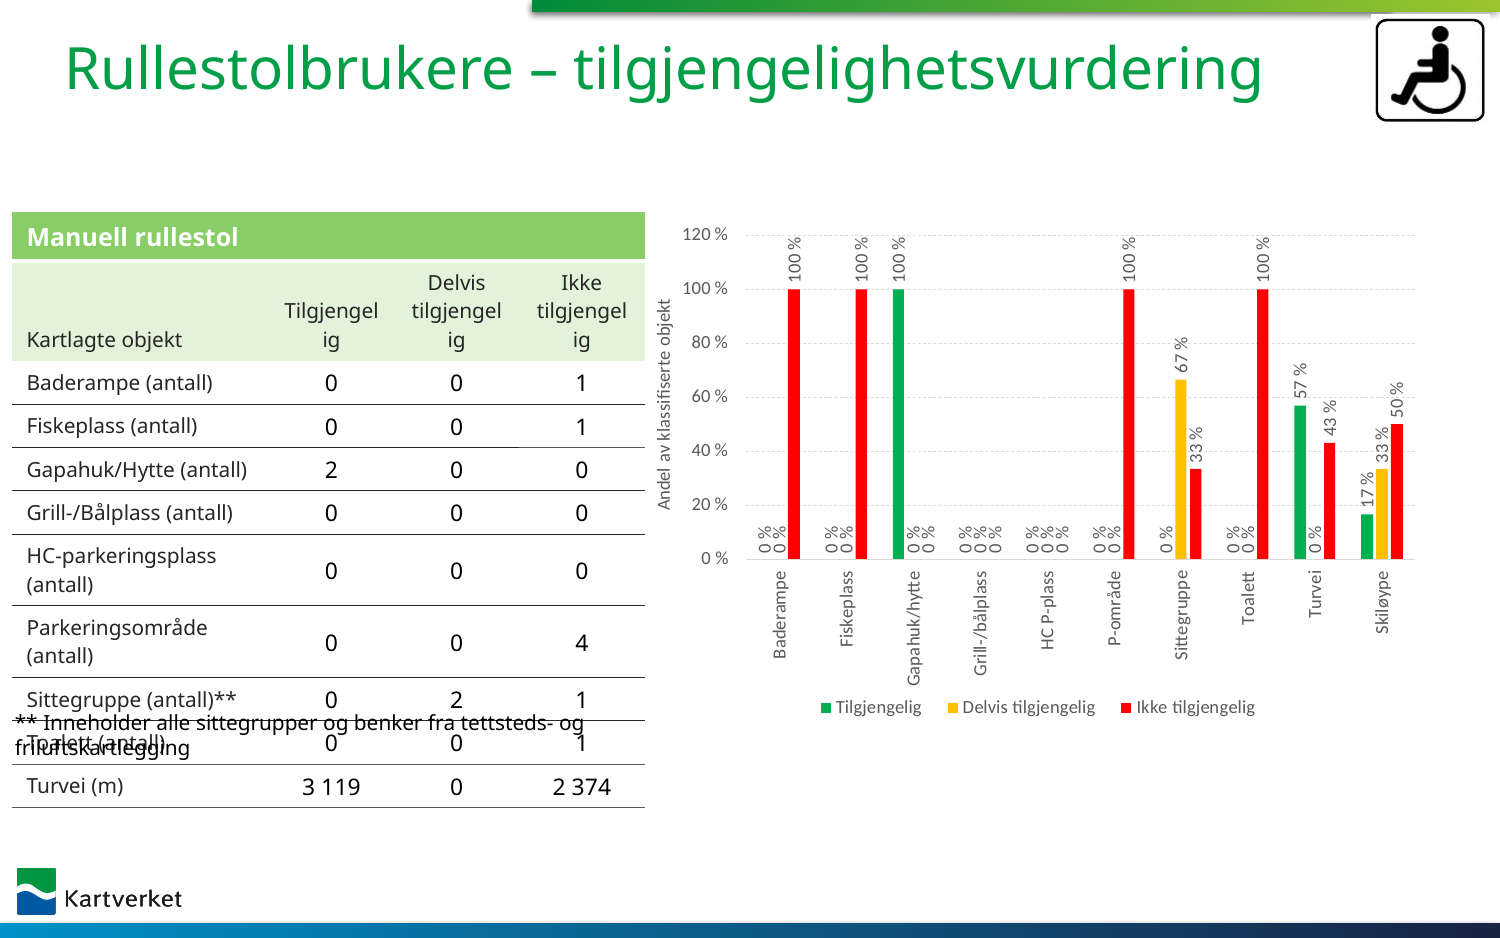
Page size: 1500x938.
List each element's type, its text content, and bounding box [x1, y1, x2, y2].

table_cell 0 [394, 606, 519, 677]
picture [643, 218, 1426, 728]
table_cell 2 374 [519, 768, 645, 807]
table_cell 0 [269, 535, 394, 605]
table_cell 1 [519, 361, 638, 404]
table_cell 0 [519, 491, 638, 534]
table_cell 0 [394, 361, 519, 404]
table_cell Baderampe (antall) [12, 361, 269, 404]
table_cell 0 [269, 491, 394, 534]
table_cell 3 119 [269, 768, 394, 807]
table_cell Turvei (m) [12, 768, 269, 807]
table_cell Ikke tilgjengelig [519, 263, 638, 361]
table_cell Delvis tilgjengelig [394, 263, 519, 361]
table_cell Grill-/Bålplass (antall) [12, 491, 269, 534]
table_cell Sittegruppe (antall)** [12, 678, 269, 702]
table_cell Parkeringsområde (antall) [12, 606, 269, 677]
table_cell Tilgjengelig [269, 263, 394, 361]
table_cell 0 [519, 448, 638, 490]
table_cell HC-parkeringsplass (antall) [12, 535, 269, 605]
table_cell 0 [394, 768, 519, 807]
table_cell 0 [394, 448, 519, 490]
table_cell 0 [269, 678, 394, 702]
table_cell 0 [269, 606, 394, 677]
table_header Manuell rullestol [12, 212, 645, 259]
picture [1371, 13, 1491, 127]
table_cell 0 [269, 361, 394, 404]
table_cell 2 [394, 678, 519, 702]
table_cell 0 [394, 491, 519, 534]
text_box ** Inneholder alle sittegrupper og benker fra tettsteds- og friluftskartlegging [0, 702, 745, 768]
table_cell 4 [519, 606, 638, 677]
table_cell Fiskeplass (antall) [12, 405, 269, 447]
table_cell 0 [519, 535, 638, 605]
table_cell 1 [519, 678, 638, 702]
table_cell Kartlagte objekt [12, 263, 269, 361]
table_cell 0 [394, 535, 519, 605]
table_cell Gapahuk/Hytte (antall) [12, 448, 269, 490]
table_cell 2 [269, 448, 394, 490]
text_box Rullestolbrukere – tilgjengelighetsvurdering [49, 12, 1372, 109]
table_cell 0 [269, 405, 394, 447]
table_cell 1 [519, 405, 638, 447]
table_cell 0 [394, 405, 519, 447]
